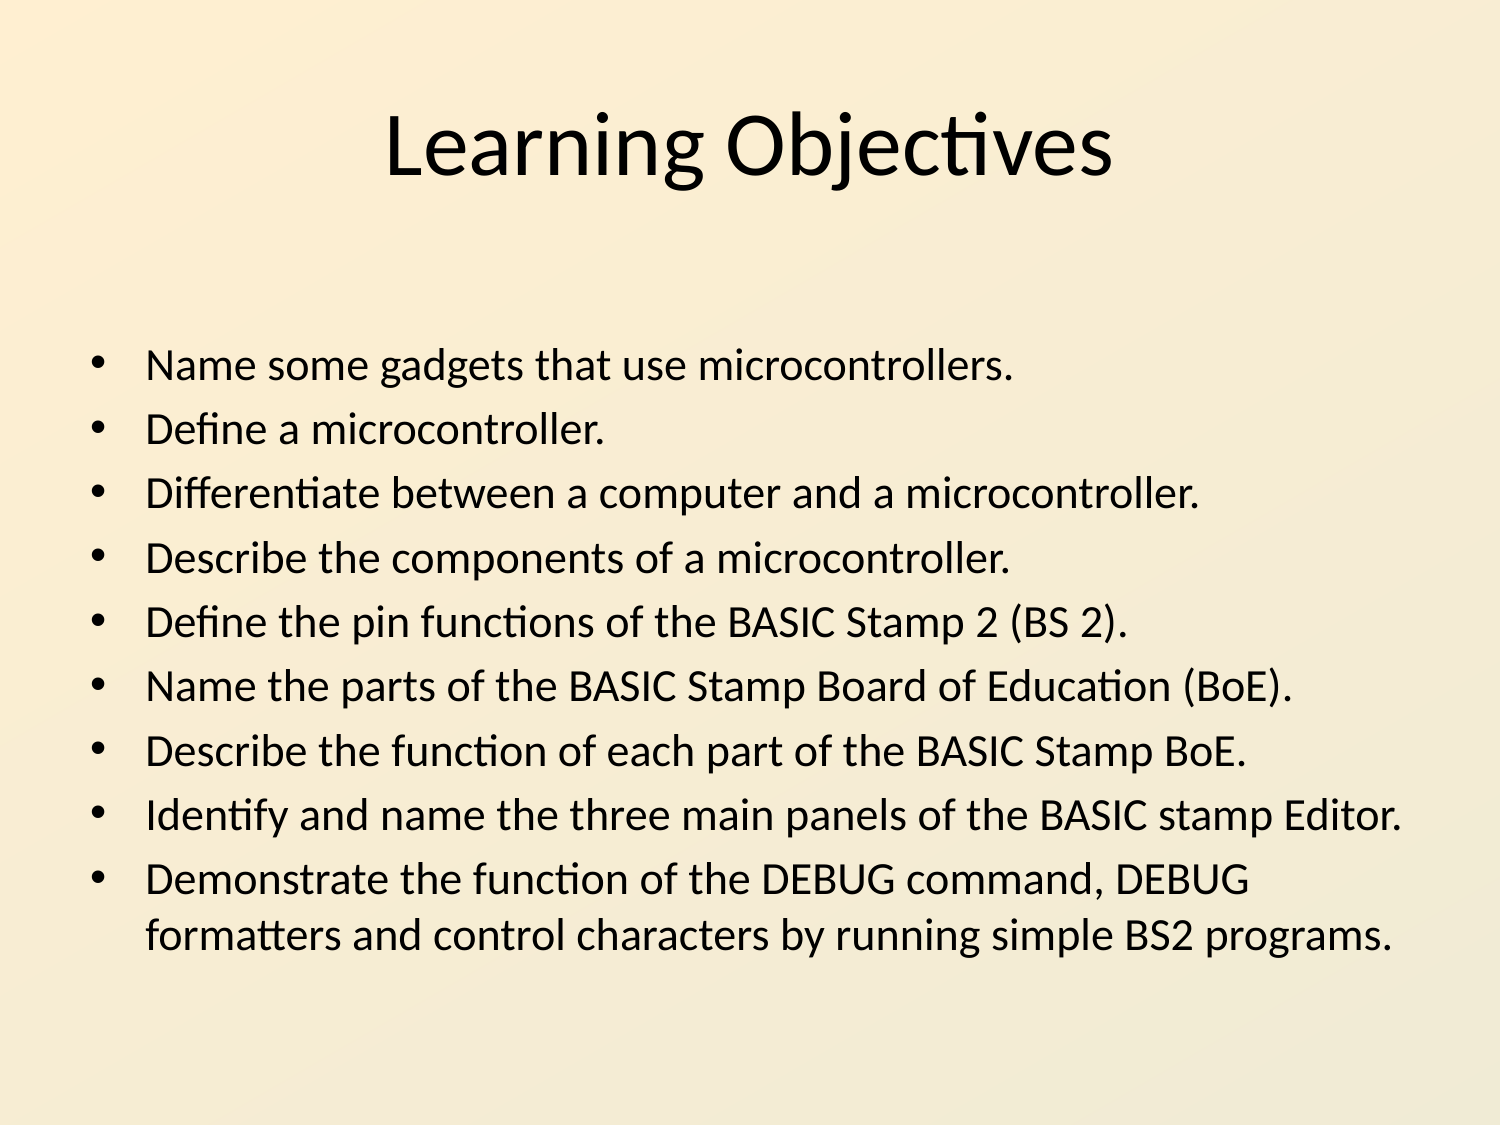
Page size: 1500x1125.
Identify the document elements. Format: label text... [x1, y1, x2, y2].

title Learning Objectives [75, 45, 1425, 233]
list Name some gadgets that use microcontrollers. Define a microcontroller. Differentiate between a computer and a microcontroller. Describe the components of a microcontroller. Define the pin functions of the BASIC Stamp 2 (BS 2). Name the parts of the BASIC Stamp Board of Education (BoE). Describe the function of each part of the BASIC Stamp BoE. Identify and name the three main panels of the BASIC stamp Editor. Demonstrate the function of the DEBUG command, DEBUG formatters and control characters by running simple BS2 programs. [75, 262, 1425, 1005]
